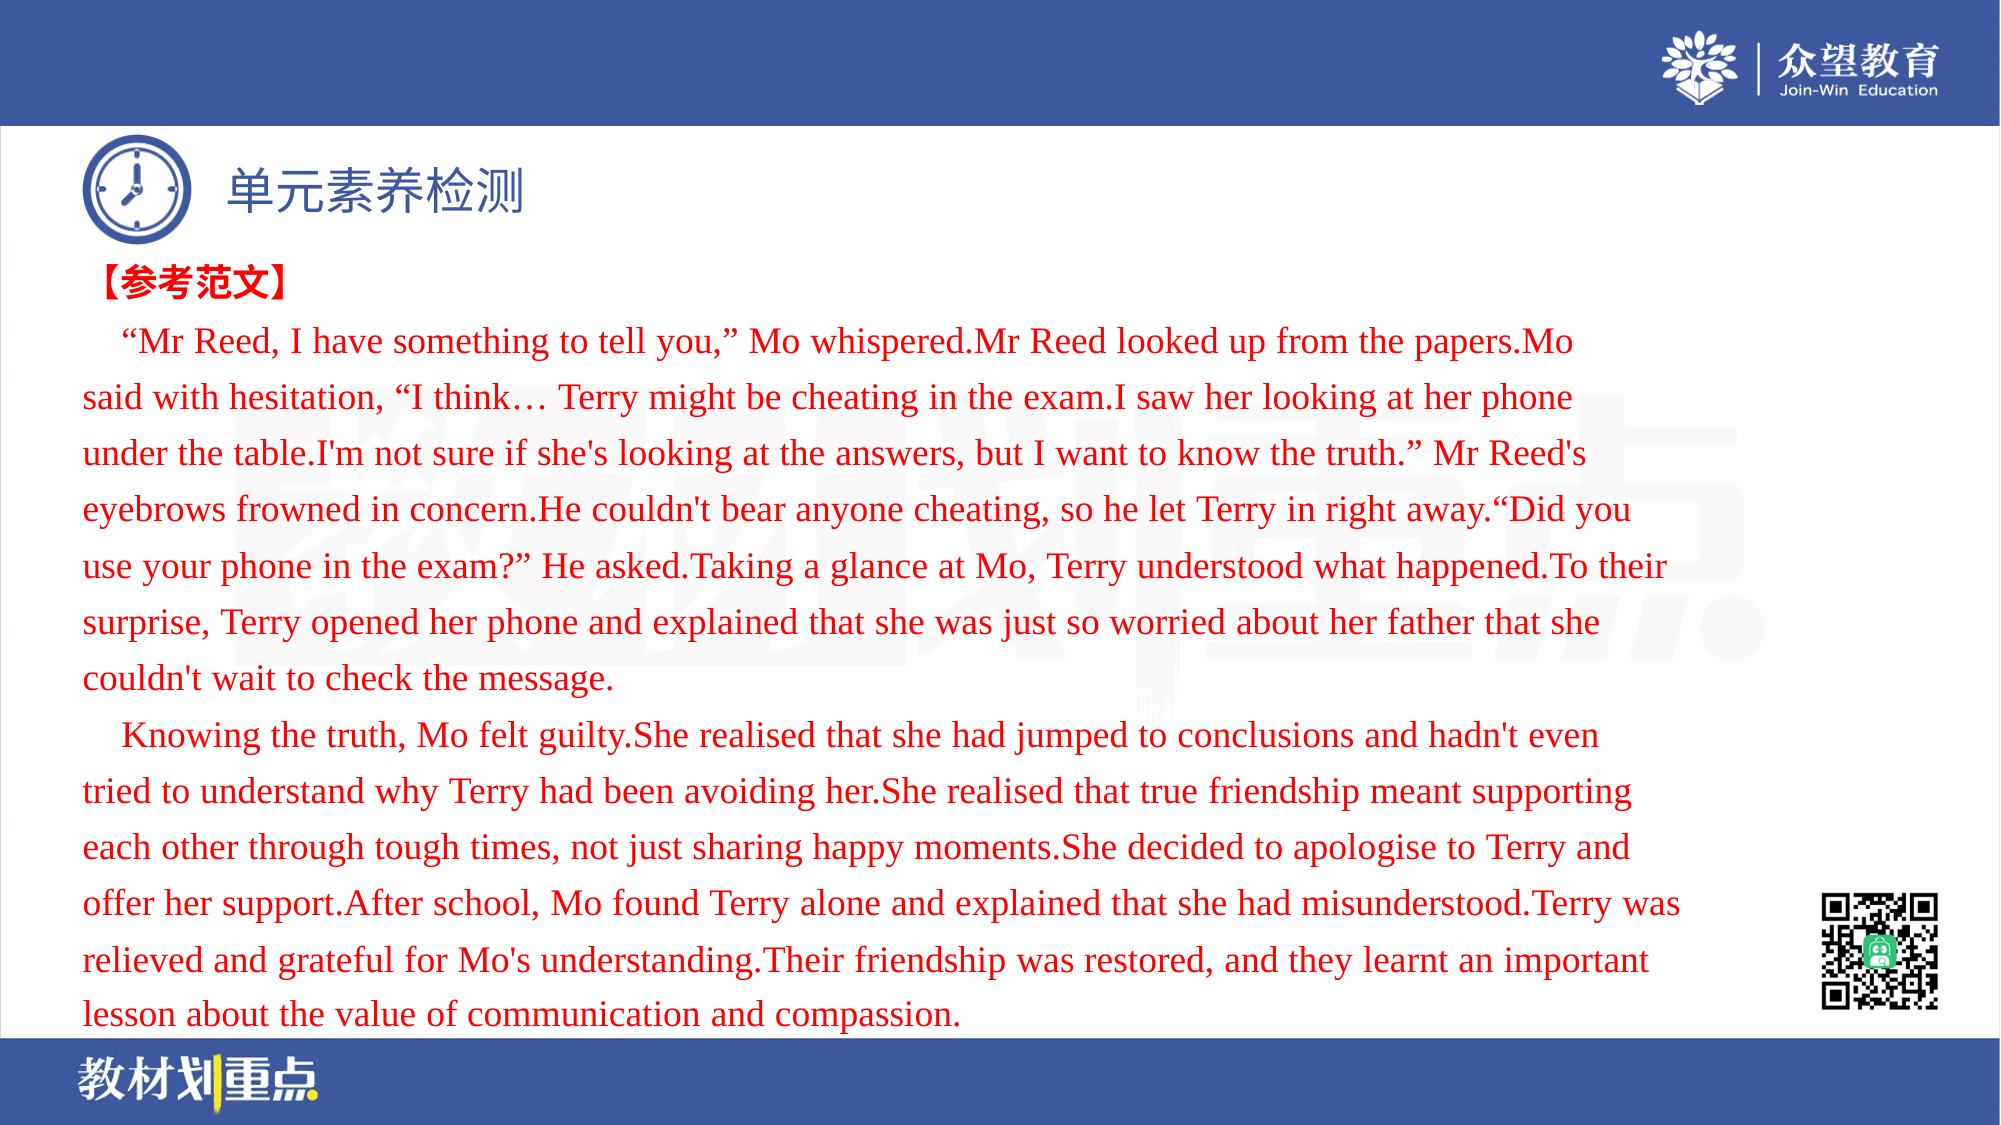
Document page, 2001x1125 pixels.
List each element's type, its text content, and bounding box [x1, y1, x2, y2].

text_box 【参考范文】 “Mr Reed, I have something to tell you,” Mo whispered.Mr Reed looked up from the papers.Mo said with hesitation, “I think… Terry might be cheating in the exam.I saw her looking at her phone under the table.I'm not sure if she's looking at the answers, but I want to know the truth.” Mr Reed's eyebrows frowned in concern.He couldn't bear anyone cheating, so he let Terry in right away.“Did you use your phone in the exam?” He asked.Taking a glance at Mo, Terry understood what happened.To their surprise, Terry opened her phone and explained that she was just so worried about her father that she couldn't wait to check the message. Knowing the truth, Mo felt guilty.She realised that she had jumped to conclusions and hadn't even tried to understand why Terry had been avoiding her.She realised that true friendship meant supporting each other through tough times, not just sharing happy moments.She decided to apologise to Terry and offer her support.After school, Mo found Terry alone and explained that she had misunderstood.Terry was relieved and grateful for Mo's understanding.Their friendship was restored, and they learnt an important lesson about the value of communication and compassion. [82, 247, 1817, 1029]
picture [0, 0, 2000, 1125]
